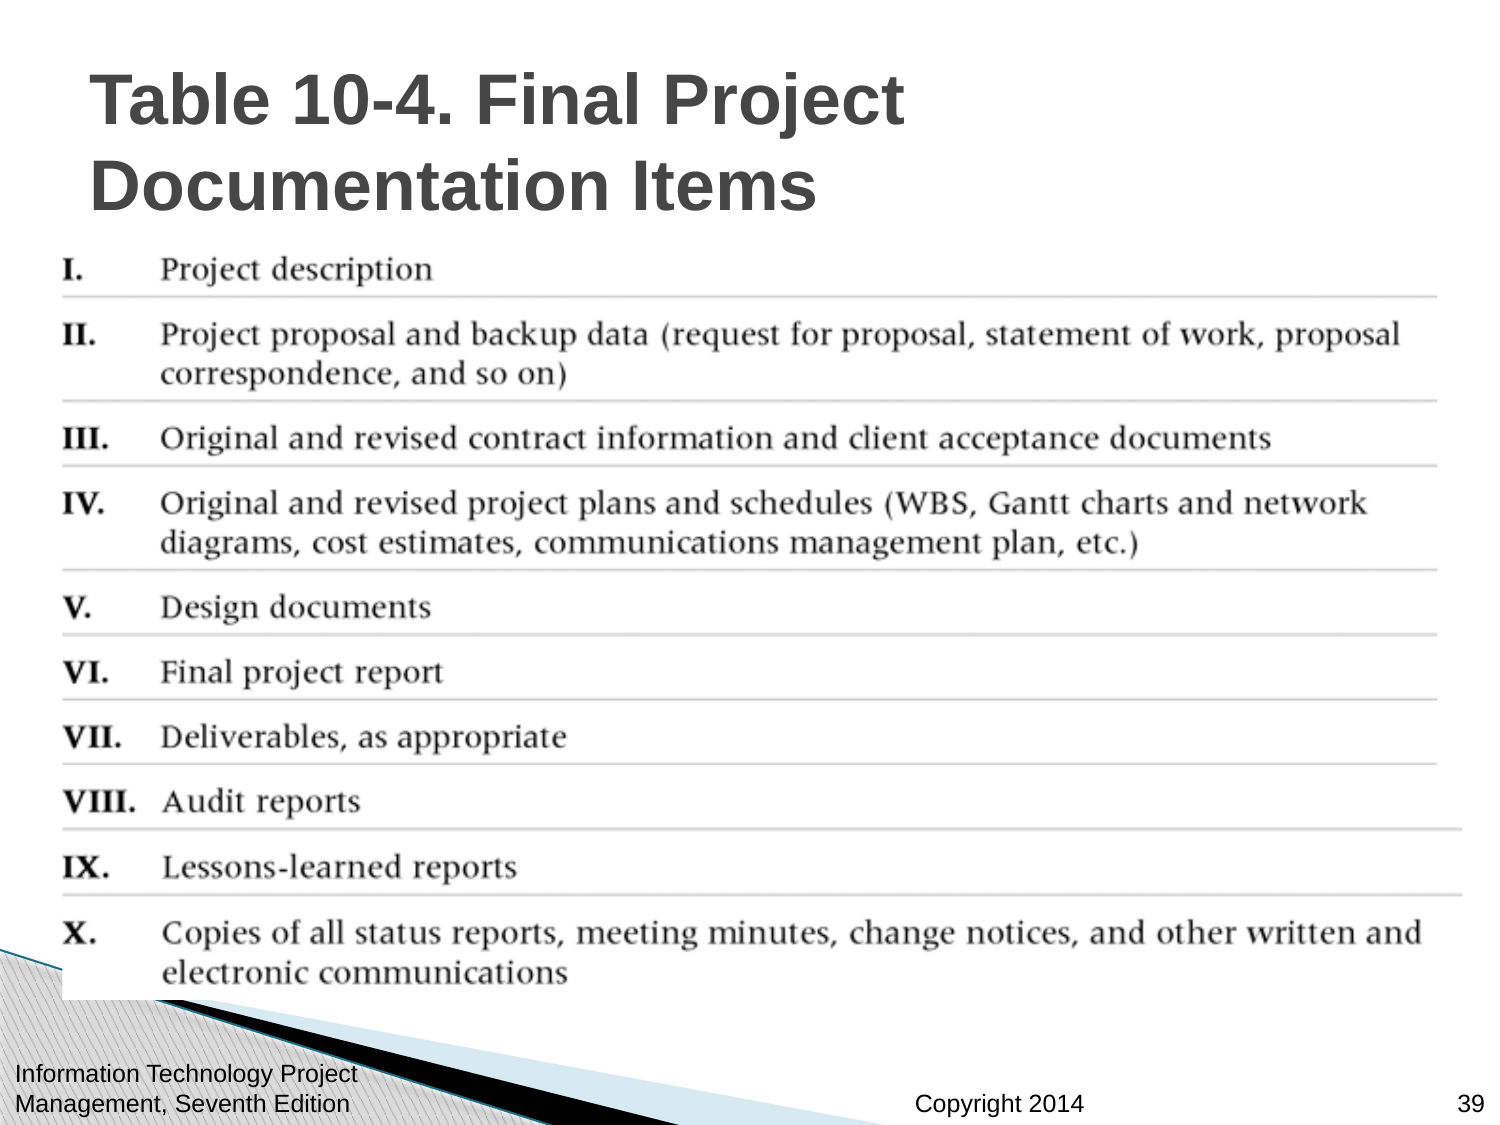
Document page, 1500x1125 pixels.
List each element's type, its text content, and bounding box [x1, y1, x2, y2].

slide_number 39 [1408, 1065, 1500, 1125]
footer Information Technology Project Management, Seventh Edition [0, 1065, 425, 1125]
picture [62, 779, 1463, 1001]
title Table 10-4. Final Project Documentation Items [75, 45, 1425, 233]
picture [62, 254, 1438, 765]
